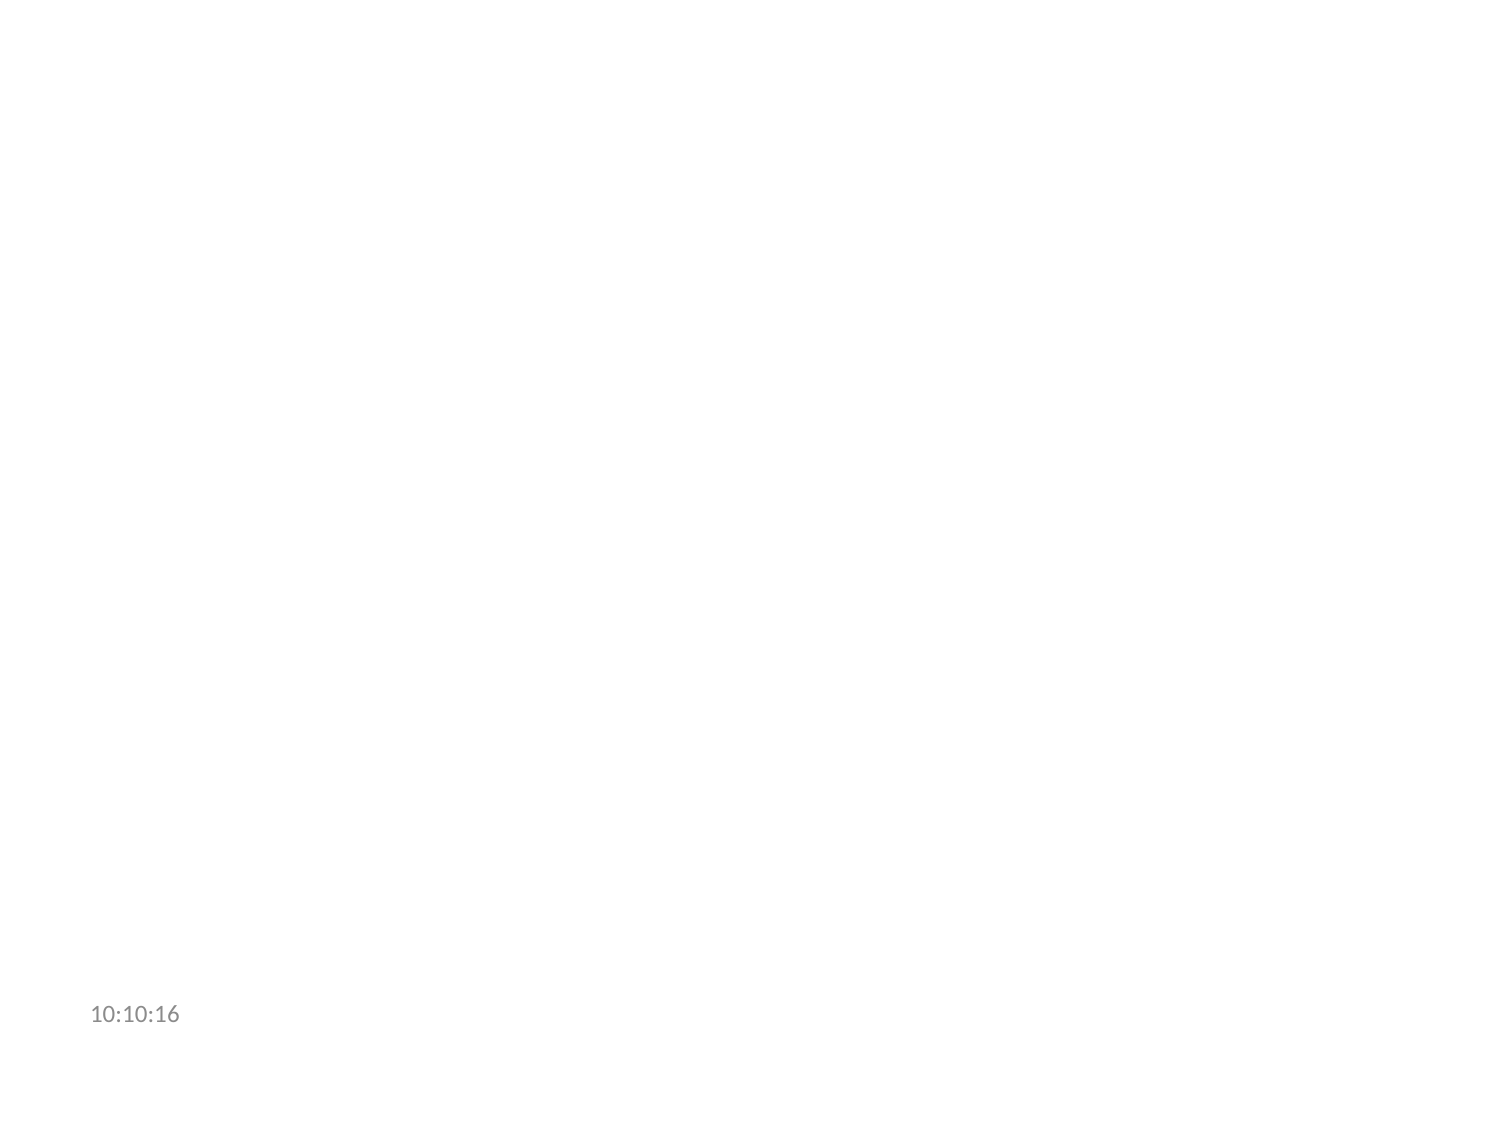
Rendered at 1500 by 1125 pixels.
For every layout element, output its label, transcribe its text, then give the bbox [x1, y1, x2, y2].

text_box 15:35:09 [75, 982, 425, 1043]
